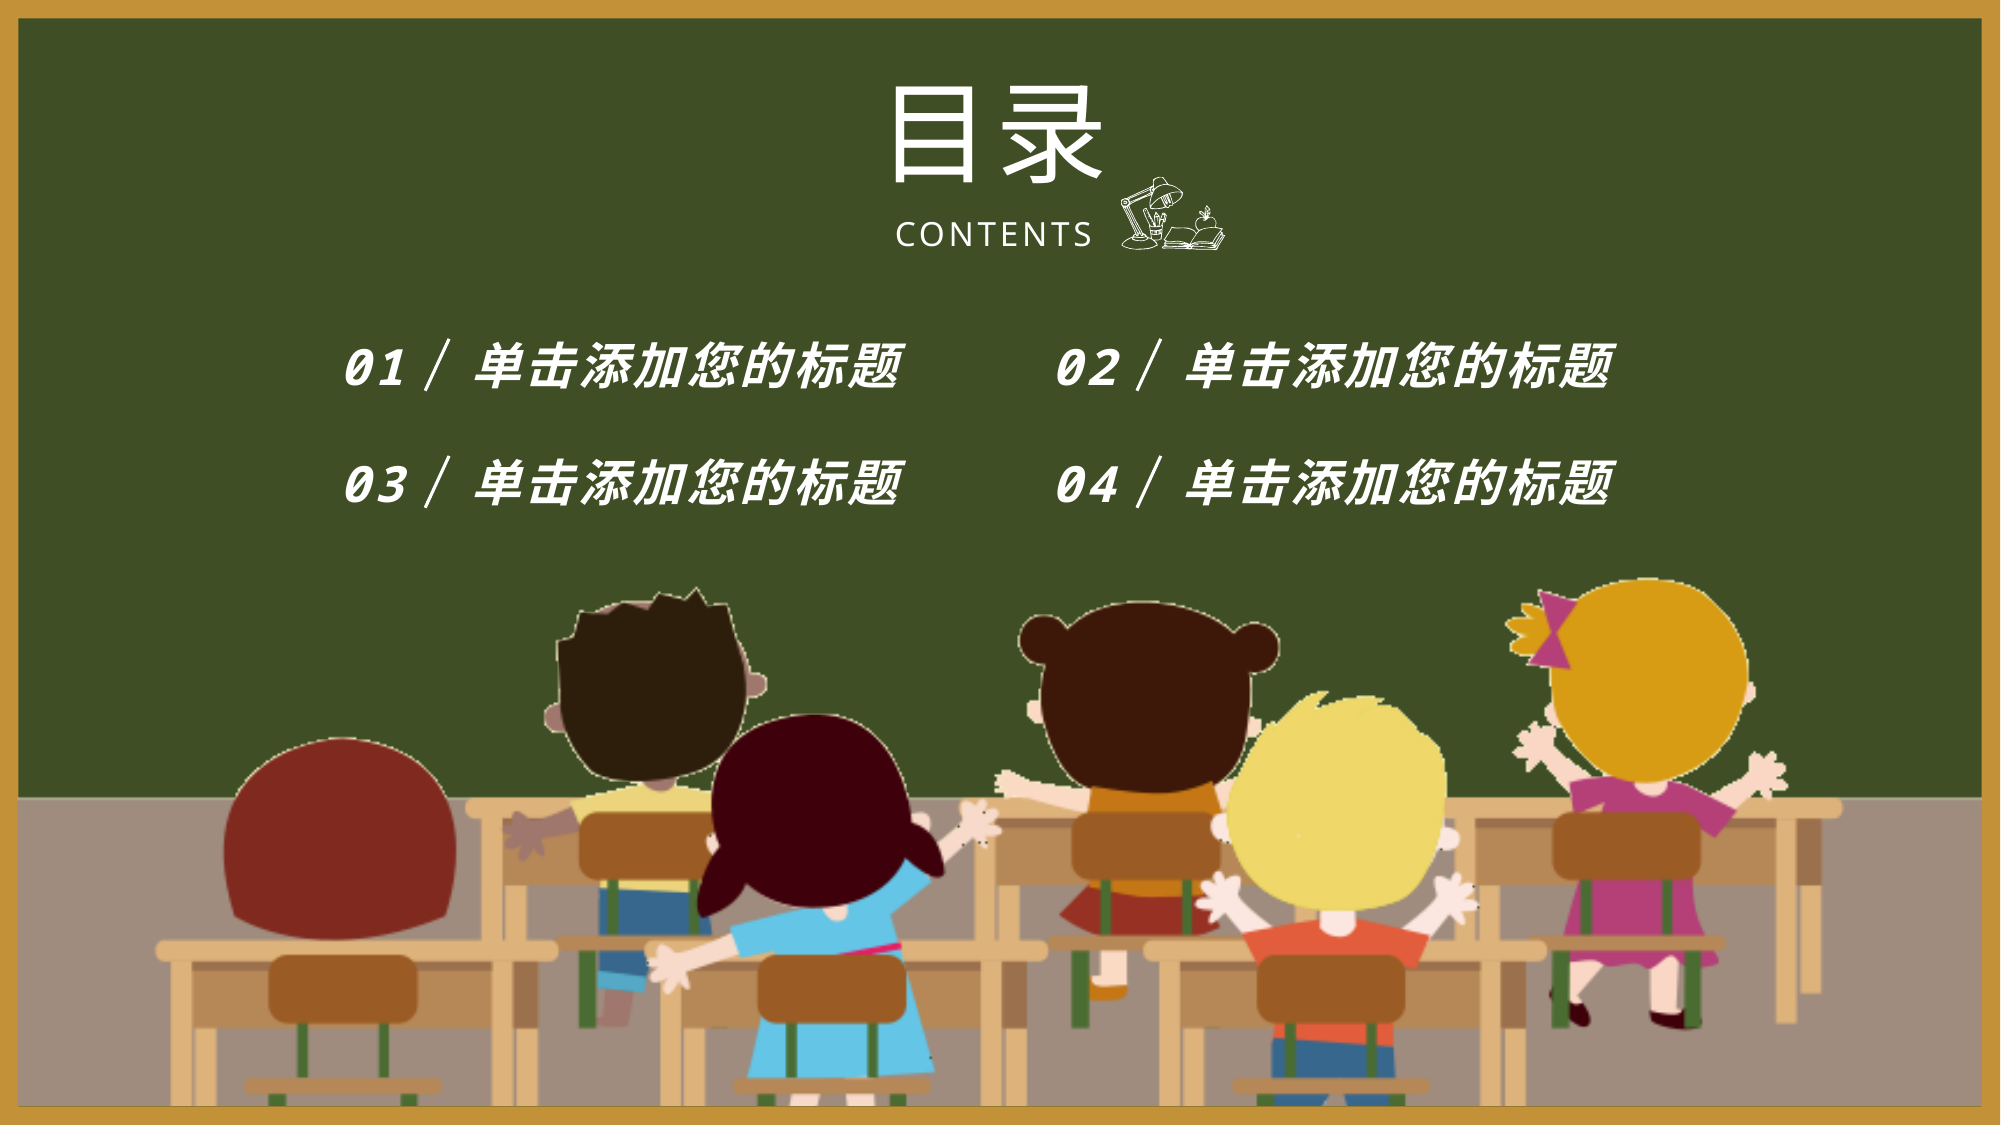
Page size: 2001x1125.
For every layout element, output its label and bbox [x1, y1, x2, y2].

text_box [318, 444, 949, 521]
text_box [318, 326, 949, 404]
text_box [835, 54, 1226, 262]
text_box [1030, 444, 1661, 521]
text_box [1030, 326, 1661, 404]
